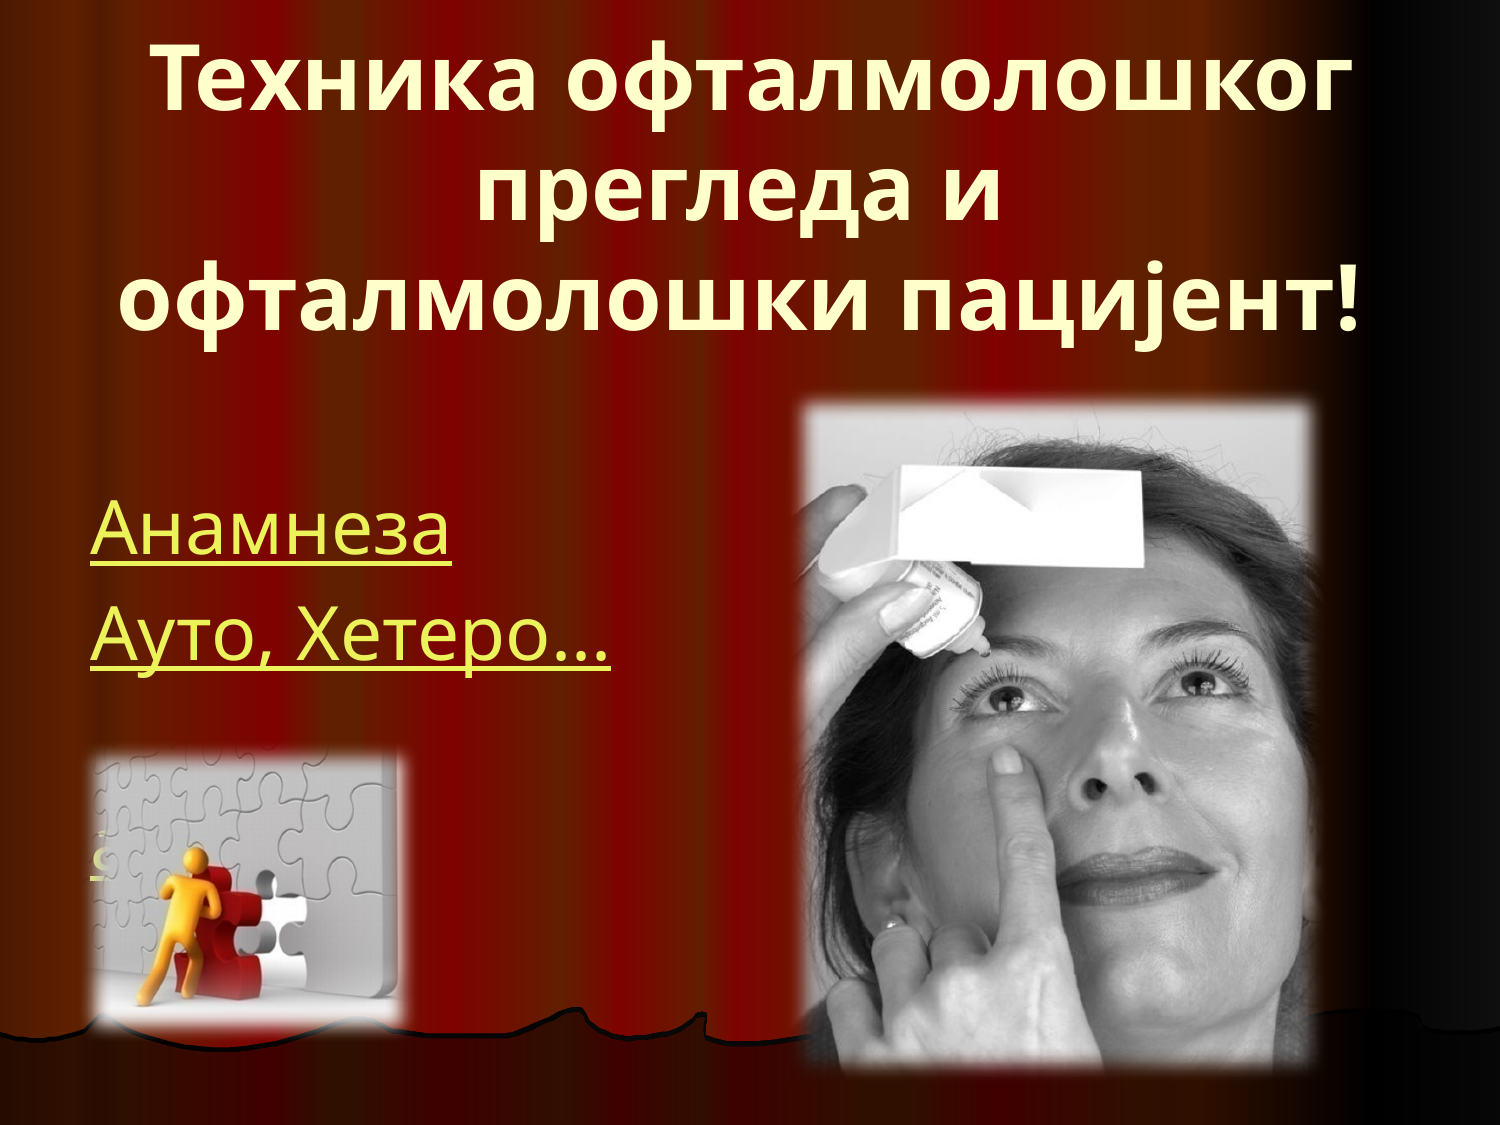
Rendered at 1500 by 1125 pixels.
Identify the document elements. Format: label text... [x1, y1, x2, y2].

title Техника офталмолошког прегледа и офталмолошки пацијент! [76, 89, 1428, 278]
list Анамнеза Ауто, Хетеро... a [74, 262, 738, 1006]
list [76, 739, 420, 1045]
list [784, 385, 1330, 1083]
